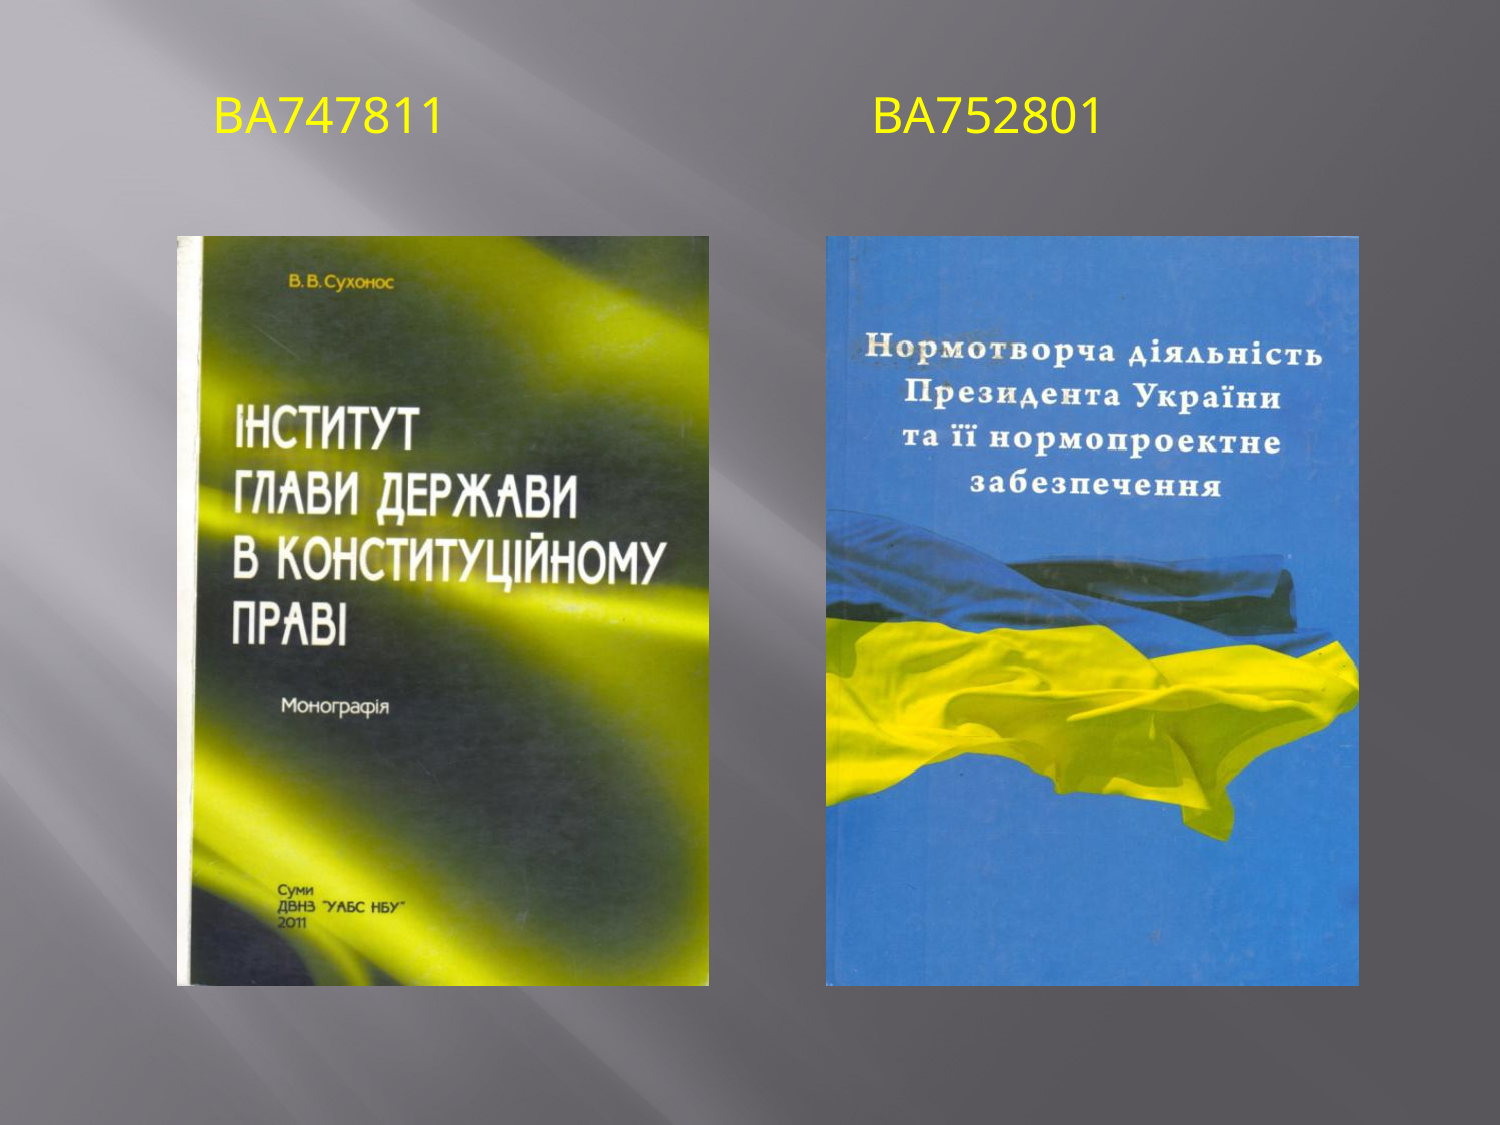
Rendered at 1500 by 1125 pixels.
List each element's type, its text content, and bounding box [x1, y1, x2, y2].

list ВА747811 [197, 54, 712, 173]
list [176, 235, 709, 986]
list ВА752801 [856, 54, 1425, 173]
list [826, 235, 1359, 986]
picture [0, 0, 1500, 1125]
